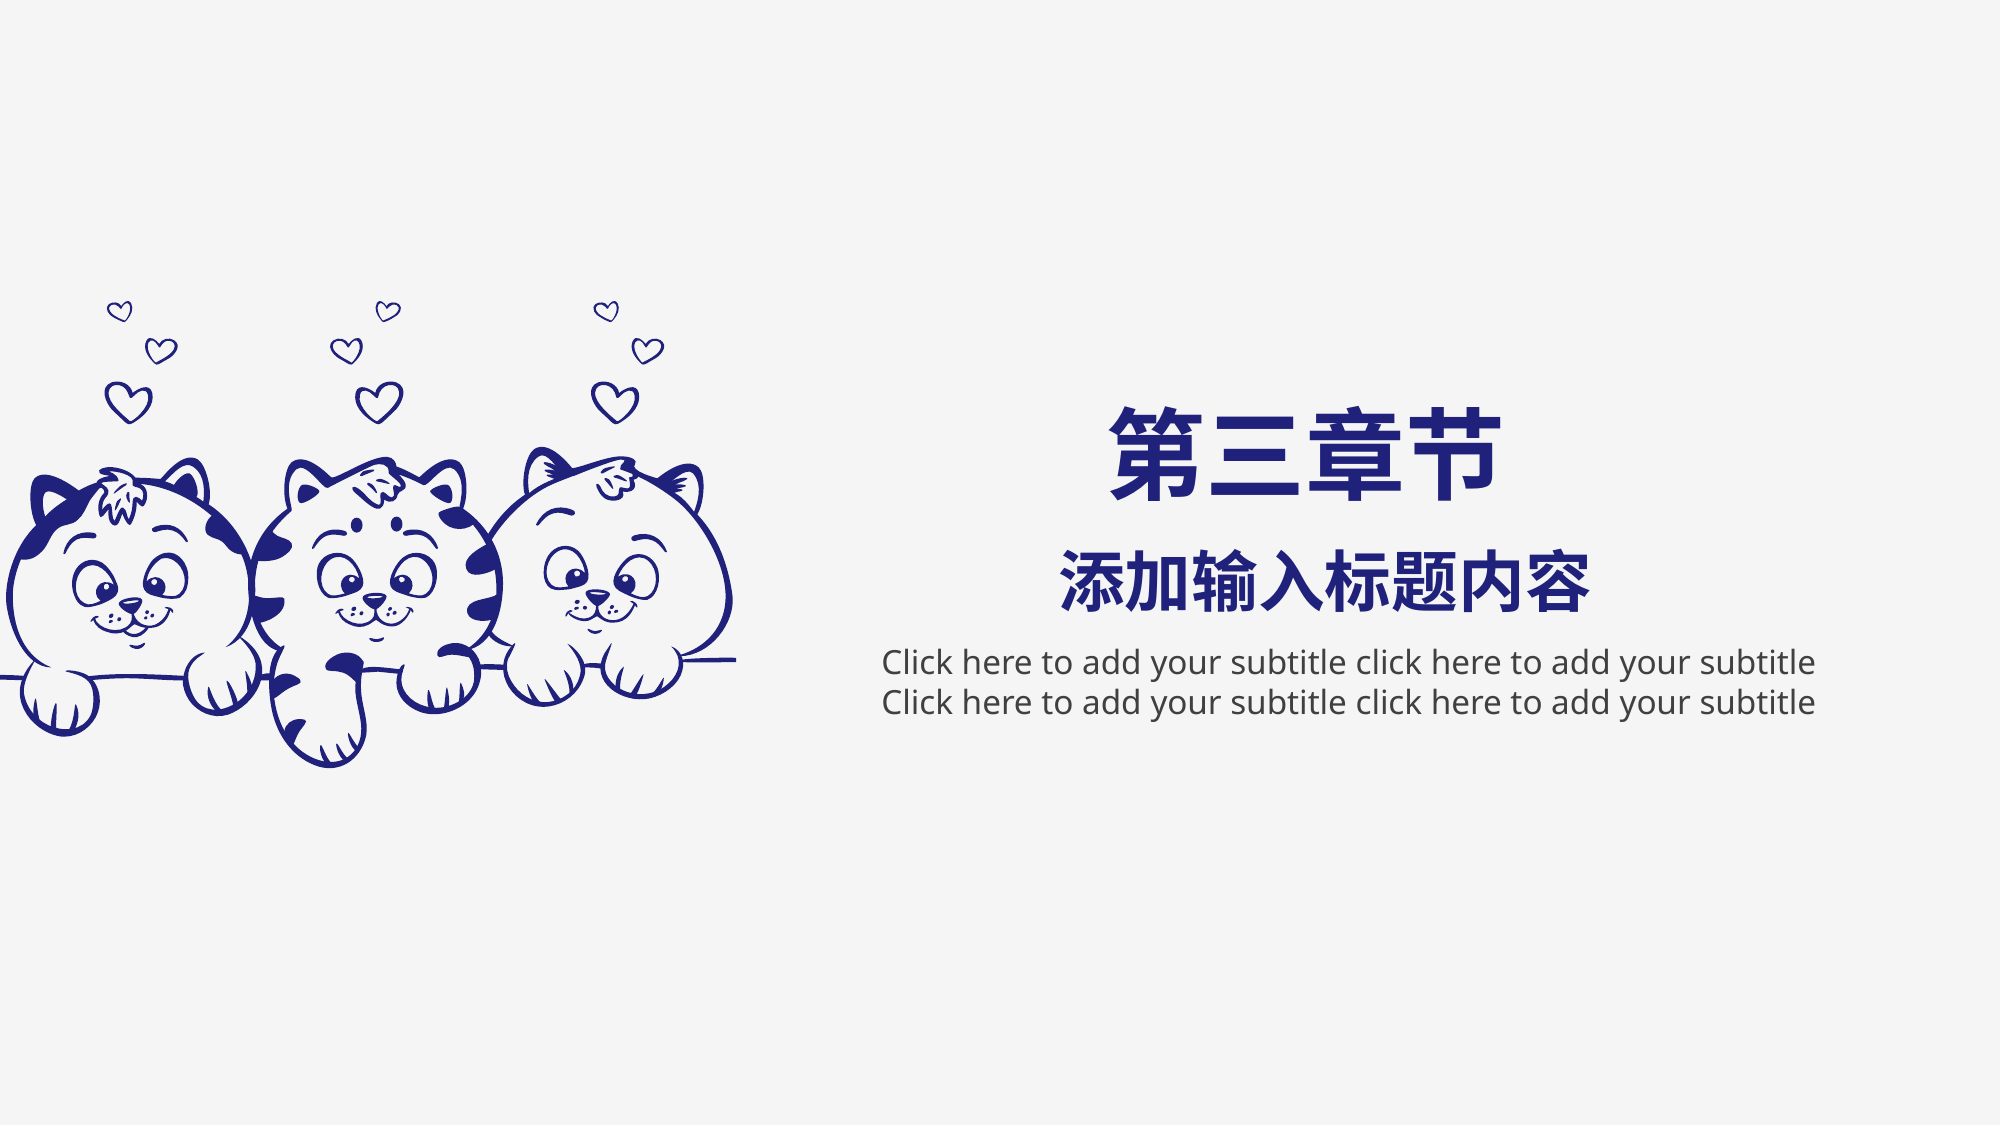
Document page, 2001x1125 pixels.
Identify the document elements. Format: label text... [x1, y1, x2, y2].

picture [0, 301, 737, 769]
text_box 添加输入标题内容 [1043, 532, 1632, 628]
text_box 第三章节 [1090, 384, 1560, 520]
text_box Click here to add your subtitle click here to add your subtitle Click here to add your subtitle click here to add your subtitle [844, 627, 1855, 734]
